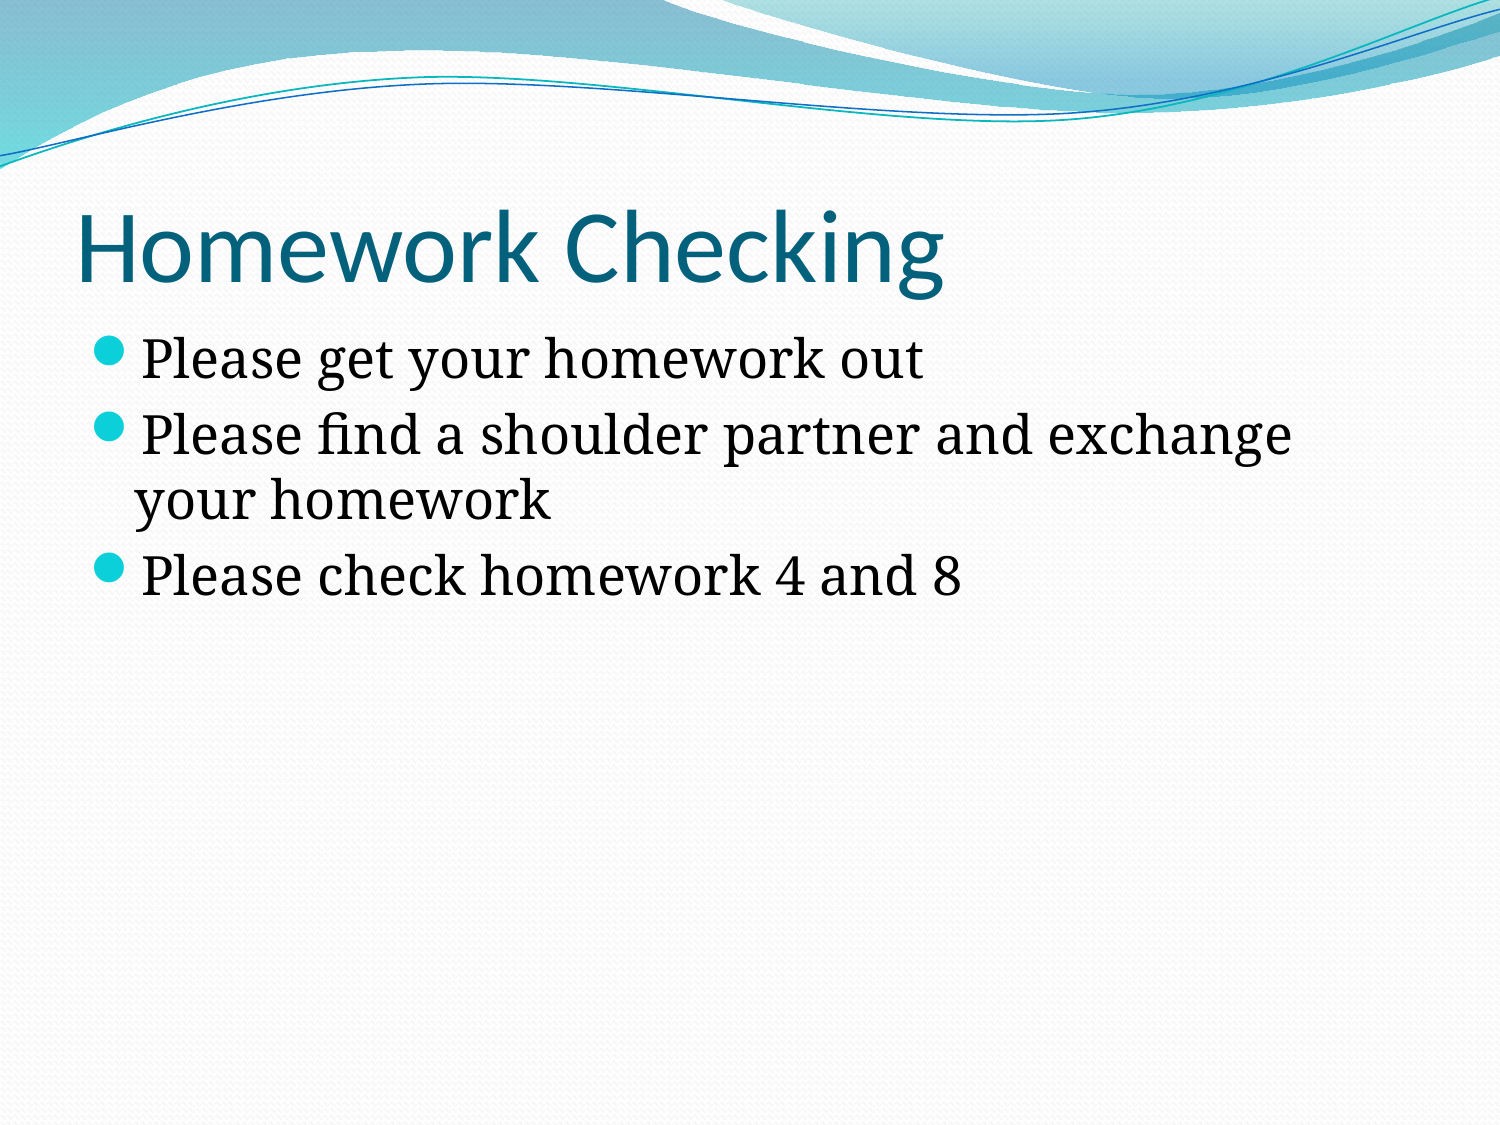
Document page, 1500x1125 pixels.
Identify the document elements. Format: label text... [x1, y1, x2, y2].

list Please get your homework out Please find a shoulder partner and exchange your homework Please check homework 4 and 8 [75, 317, 1425, 1038]
title Homework Checking [75, 115, 1425, 303]
